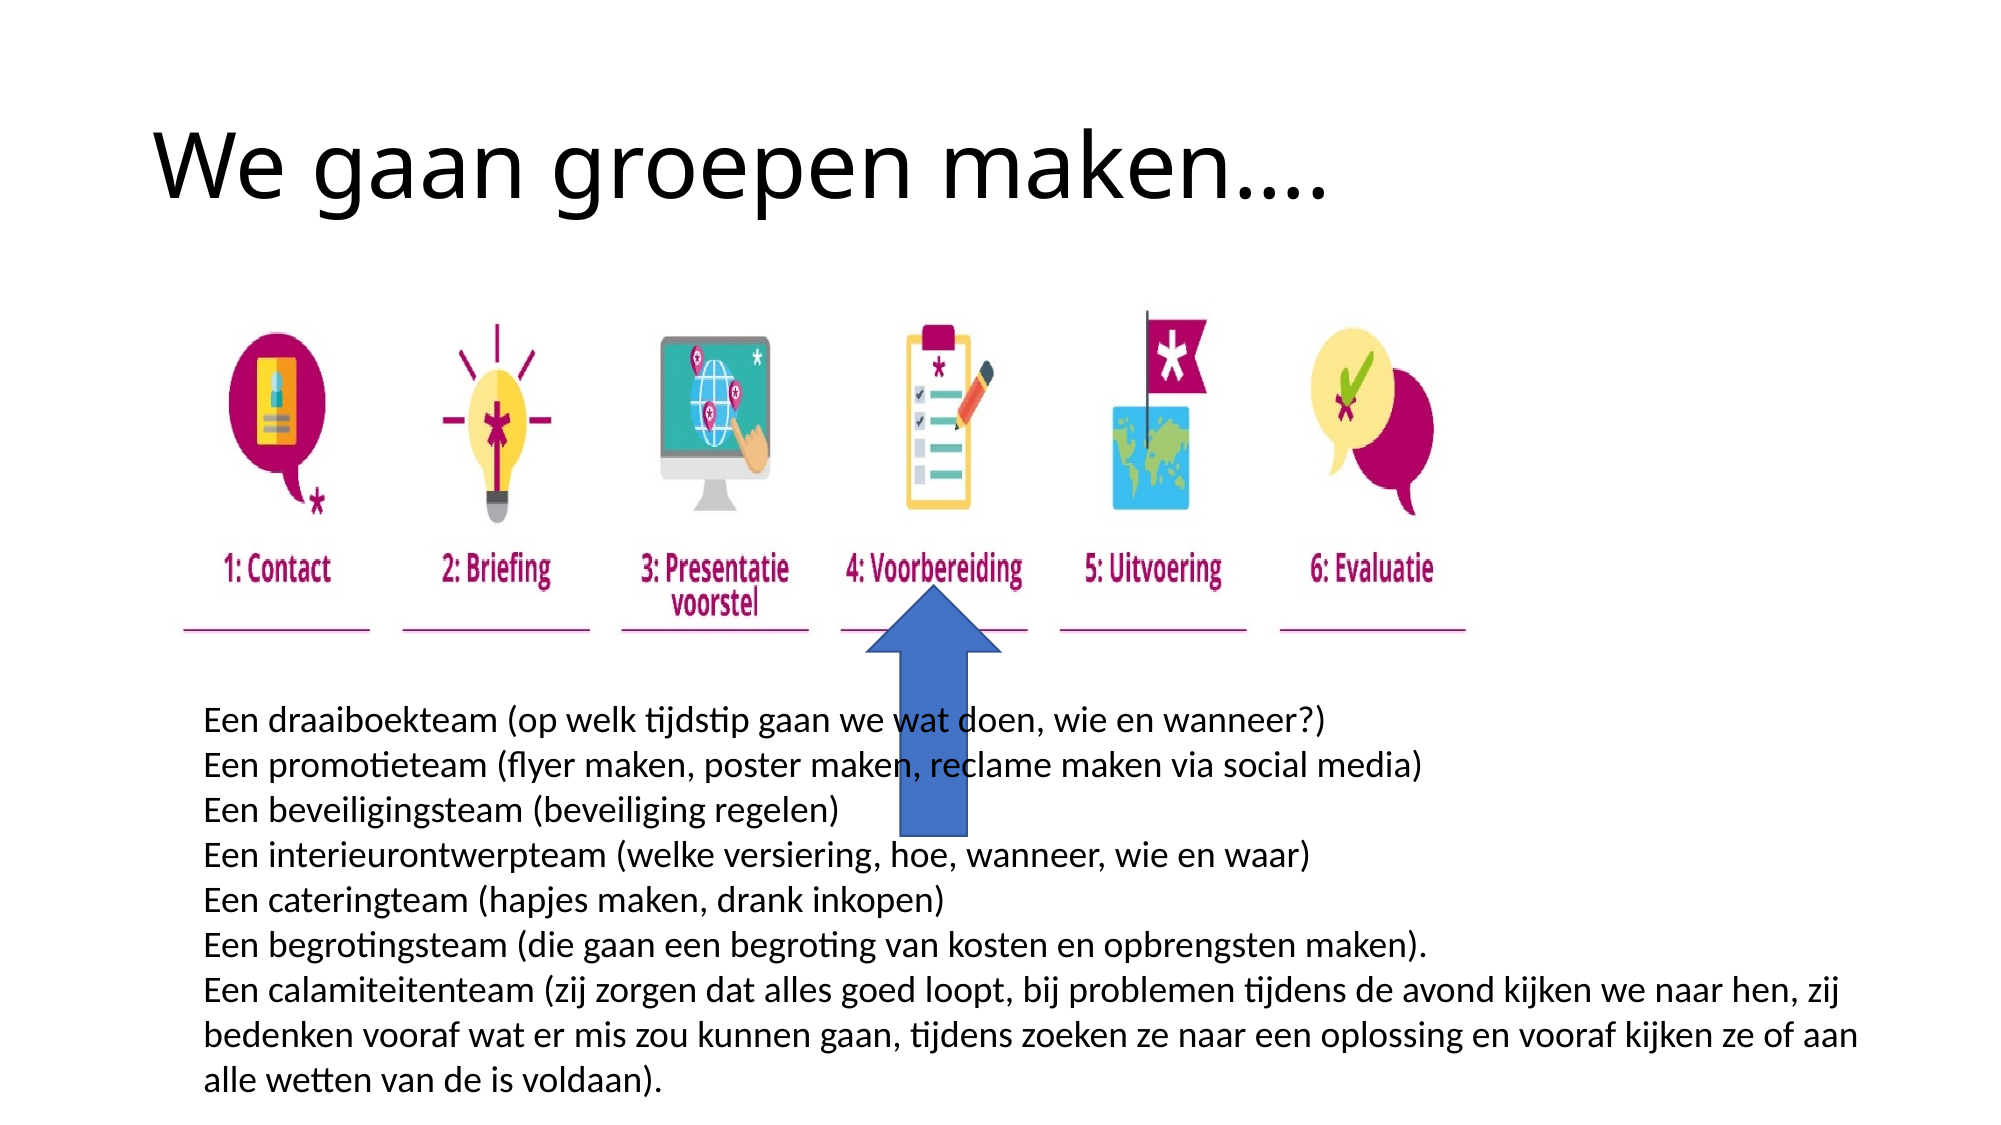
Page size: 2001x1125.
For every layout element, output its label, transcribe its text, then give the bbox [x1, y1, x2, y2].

text_box Een draaiboekteam (op welk tijdstip gaan we wat doen, wie en wanneer?) Een promotieteam (flyer maken, poster maken, reclame maken via social media) Een beveiligingsteam (beveiliging regelen) Een interieurontwerpteam (welke versiering, hoe, wanneer, wie en waar) Een cateringteam (hapjes maken, drank inkopen) Een begrotingsteam (die gaan een begroting van kosten en opbrengsten maken). Een calamiteitenteam (zij zorgen dat alles goed loopt, bij problemen tijdens de avond kijken we naar hen, zij bedenken vooraf wat er mis zou kunnen gaan, tijdens zoeken ze naar een oplossing en vooraf kijken ze of aan alle wetten van de is voldaan). [188, 687, 1914, 1108]
text_box [864, 637, 1003, 687]
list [137, 261, 1518, 637]
title We gaan groepen maken…. [137, 59, 1863, 278]
